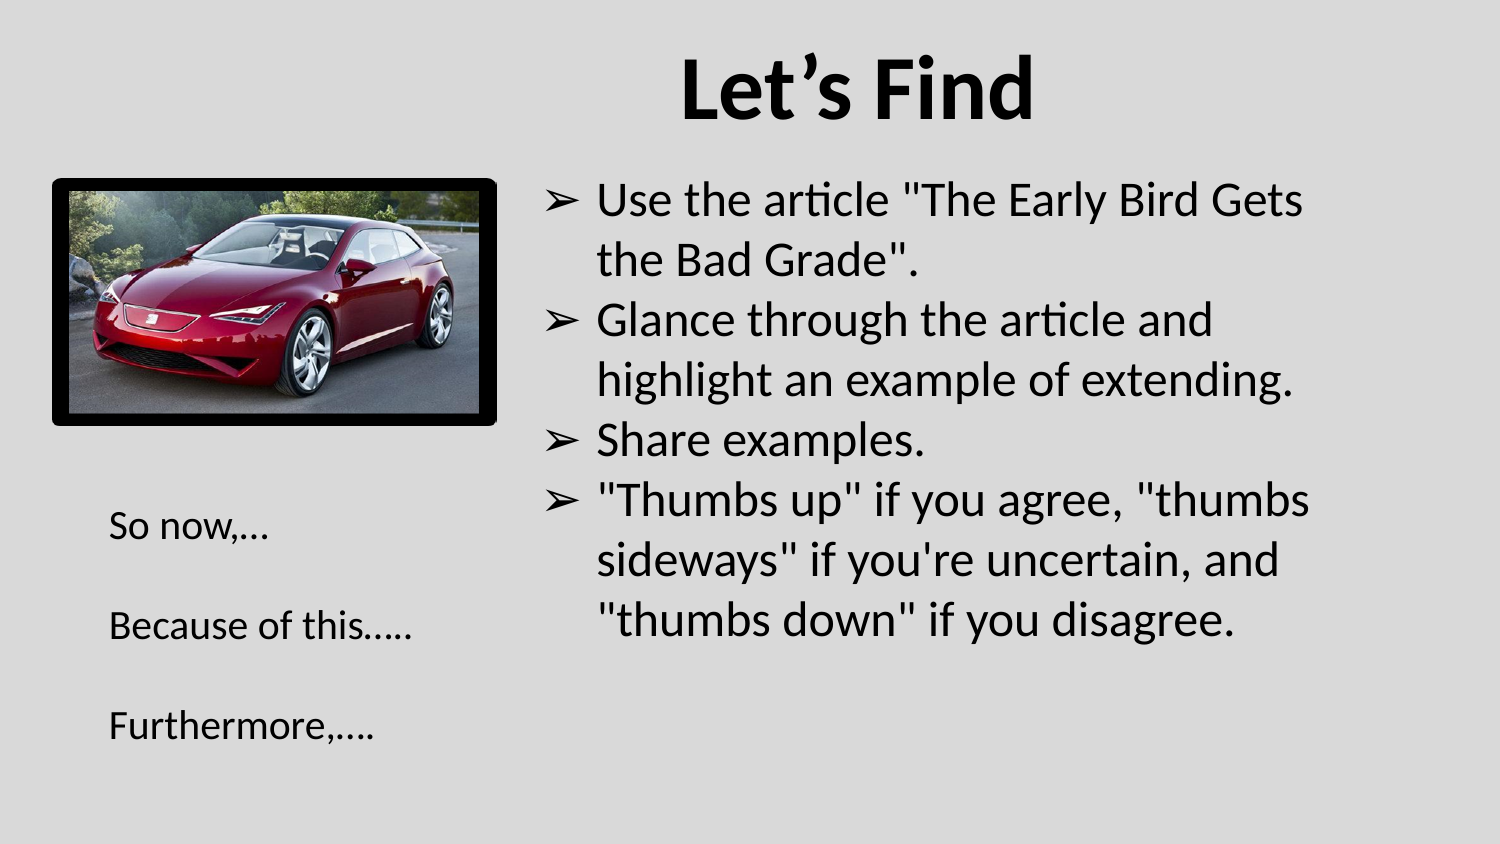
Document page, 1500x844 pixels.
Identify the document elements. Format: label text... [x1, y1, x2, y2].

title Let’s Find [496, 46, 1221, 134]
picture [52, 177, 498, 426]
text_box So now,… Because of this….. Furthermore,…. [93, 490, 432, 691]
text_box Use the article "The Early Bird Gets the Bad Grade". Glance through the article and highlight an example of extending. Share examples. "Thumbs up" if you agree, "thumbs sideways" if you're uncertain, and "thumbs down" if you disagree. [525, 159, 1369, 807]
